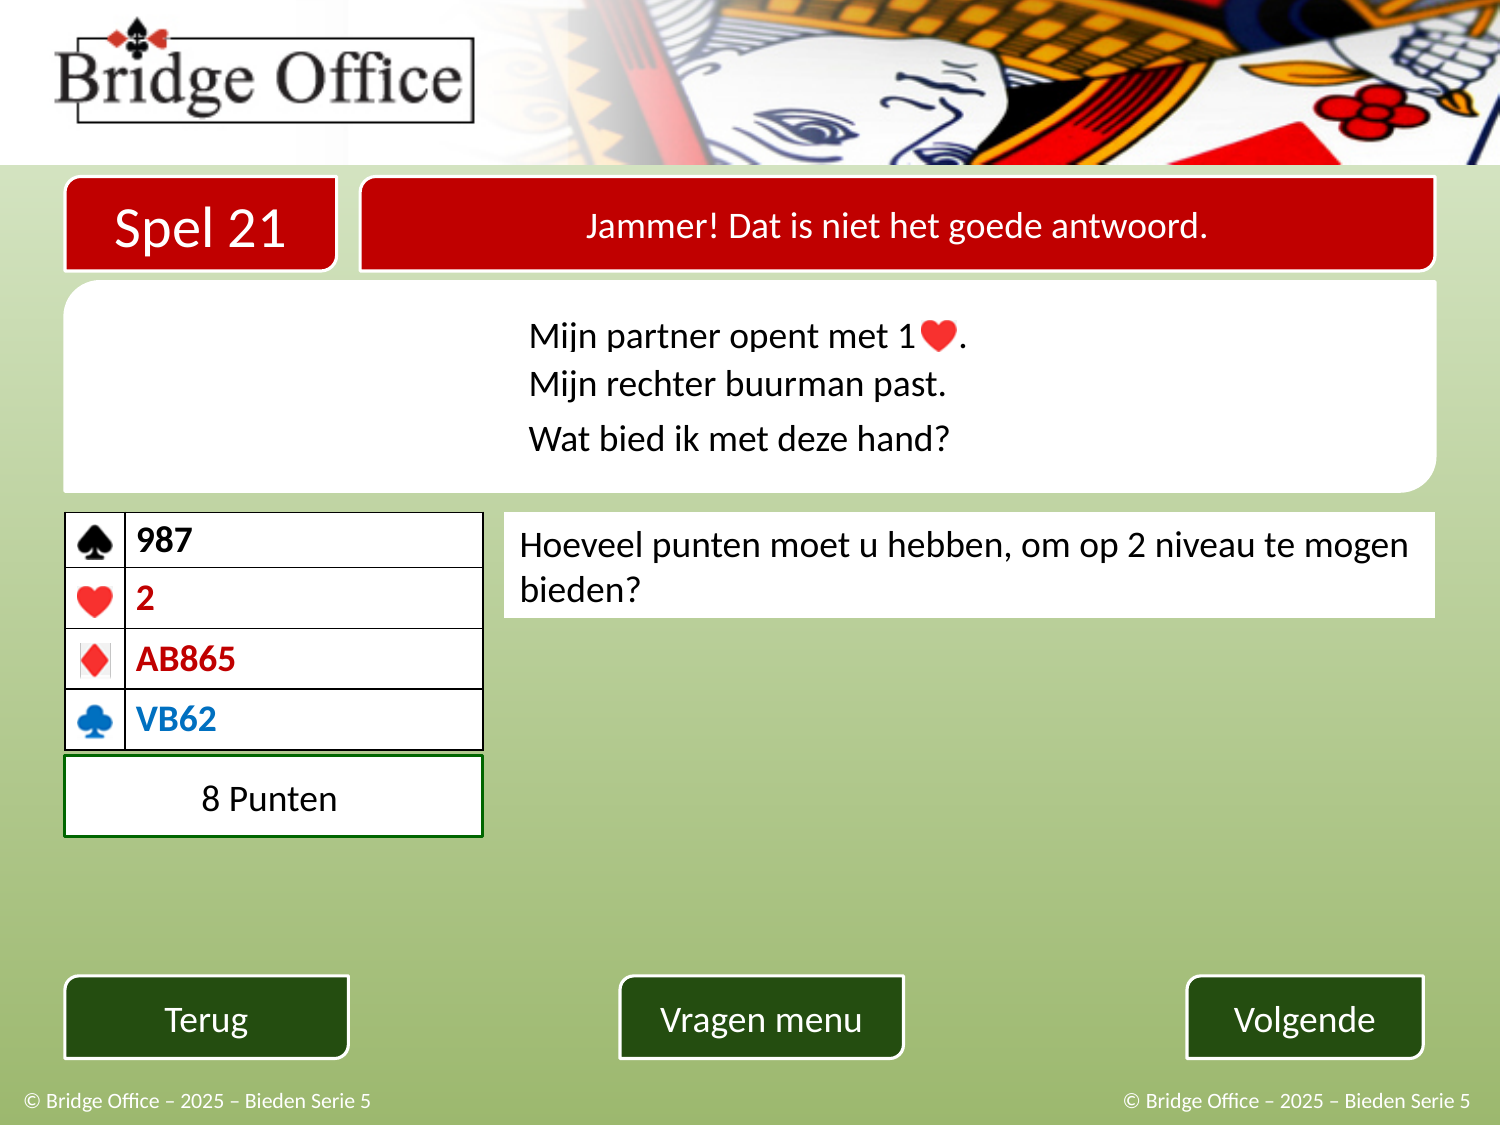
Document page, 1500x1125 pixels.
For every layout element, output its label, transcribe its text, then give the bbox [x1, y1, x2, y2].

table_cell [66, 690, 124, 749]
table_cell AB865 [126, 629, 482, 688]
text_box Terug [63, 974, 350, 1061]
picture [0, 0, 1500, 166]
text_box 8 Punten [63, 754, 484, 838]
text_box © Bridge Office – 2025 – Bieden Serie 5 [1107, 1079, 1500, 1121]
table_cell 2 [126, 568, 482, 628]
text_box Spel 21 [63, 178, 339, 273]
text_box Mijn rechter buurman past. [513, 352, 987, 406]
table_cell VB62 [126, 690, 482, 749]
picture [77, 524, 114, 561]
text_box Wat bied ik met deze hand? [513, 406, 987, 467]
text_box © Bridge Office – 2025 – Bieden Serie 5 [8, 1079, 393, 1121]
text_box [63, 280, 1437, 493]
picture [920, 319, 957, 352]
text_box Volgende [1185, 974, 1425, 1061]
text_box Vragen menu [618, 974, 906, 1061]
table_cell [66, 568, 124, 628]
table_header 987 [126, 513, 482, 567]
picture [77, 585, 114, 618]
table_header [66, 513, 124, 567]
table_cell [66, 629, 124, 688]
text_box Hoeveel punten moet u hebben, om op 2 niveau te mogen bieden? [504, 512, 1435, 618]
text_box Jammer! Dat is niet het goede antwoord. [358, 178, 1437, 273]
text_box Mijn partner opent met 1 . [513, 303, 1022, 364]
picture [77, 703, 114, 740]
picture [77, 643, 114, 679]
